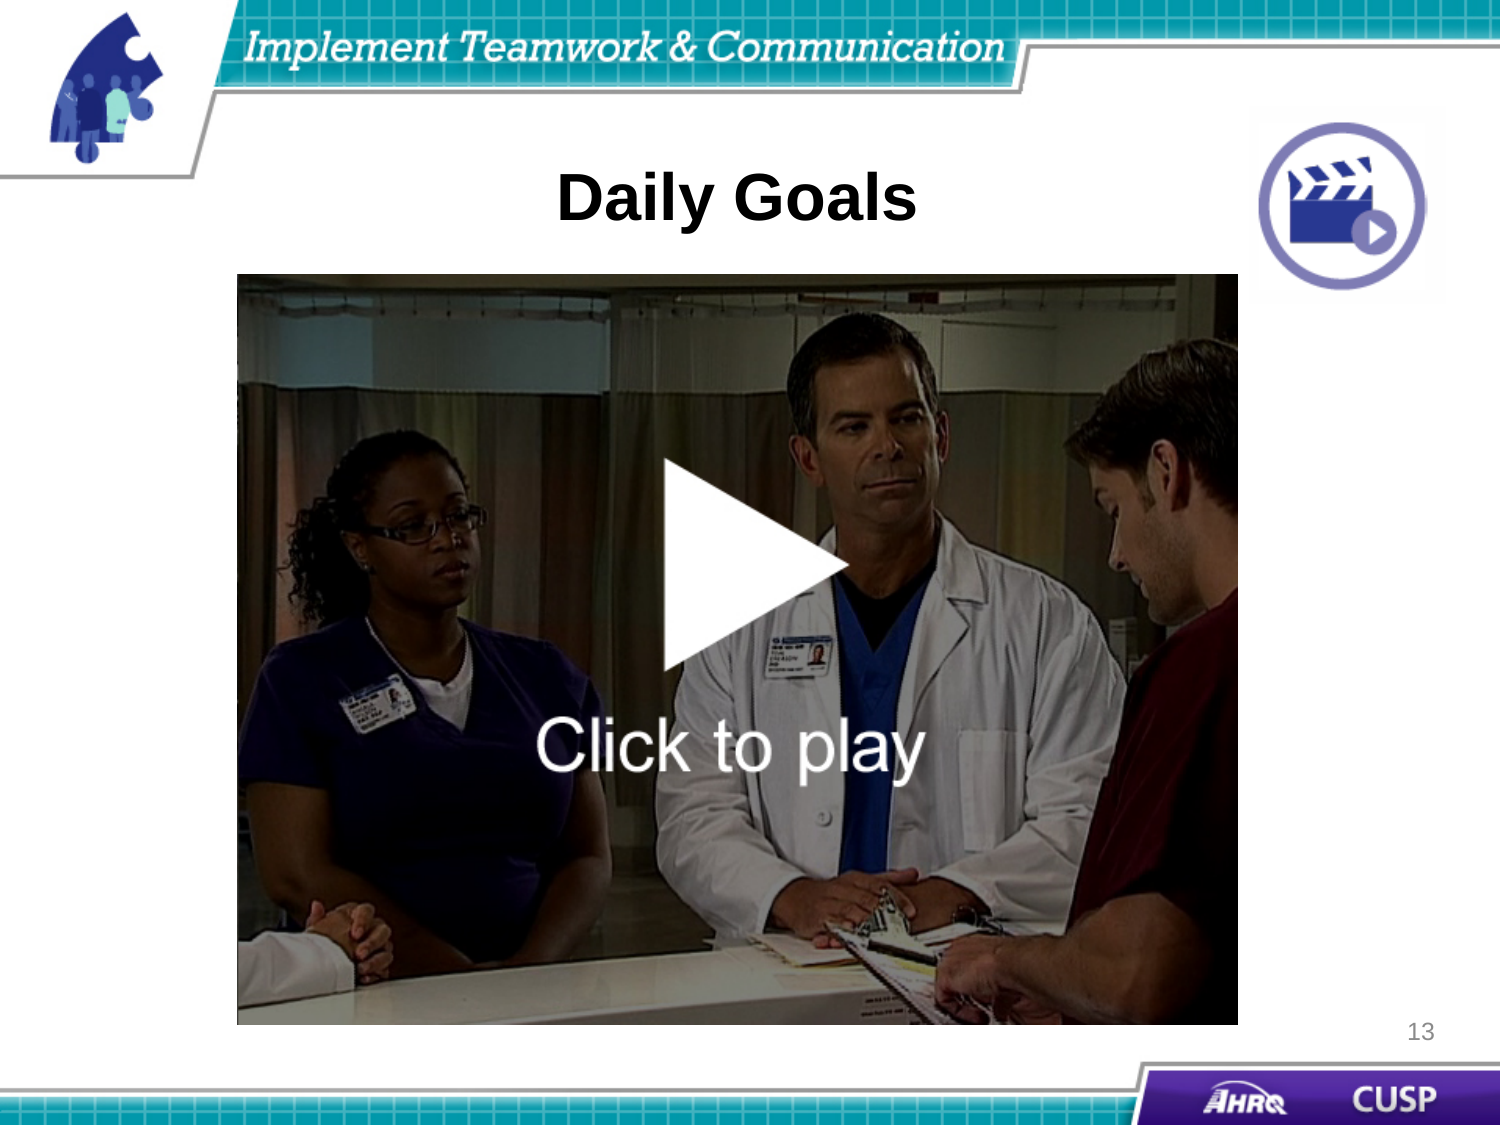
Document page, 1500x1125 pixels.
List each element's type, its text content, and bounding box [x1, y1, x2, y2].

picture [0, 0, 1500, 1125]
slide_number 13 [1100, 999, 1450, 1060]
title Daily Goals [62, 99, 1182, 288]
